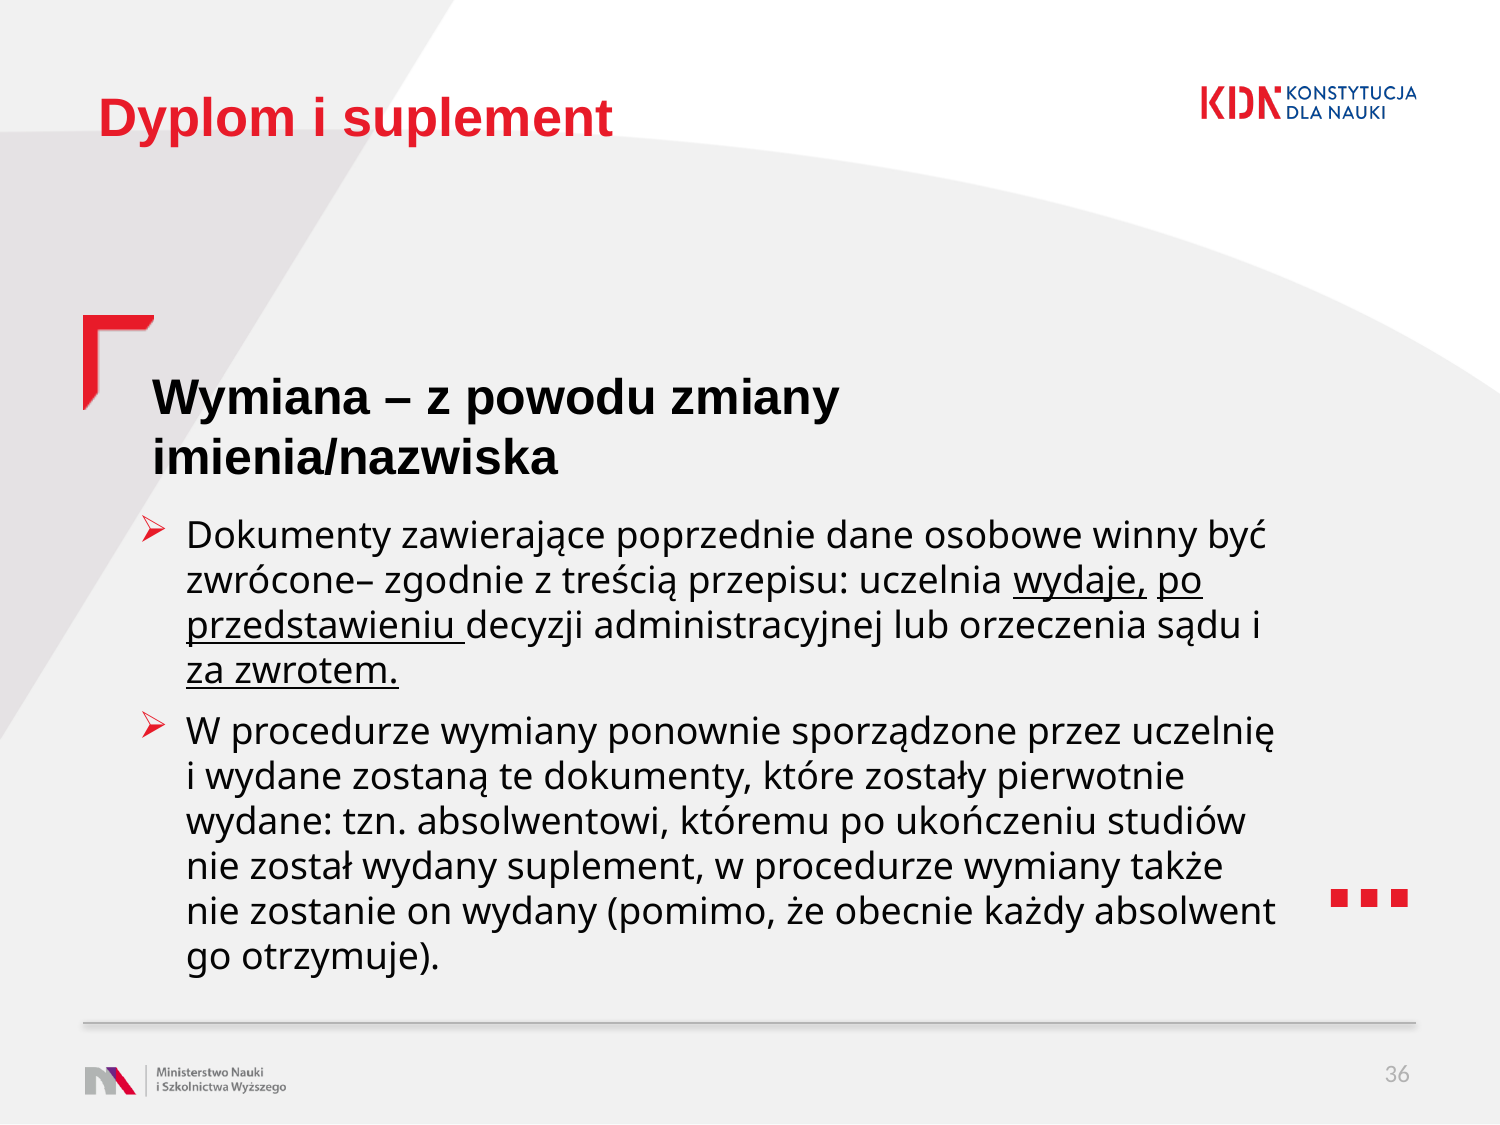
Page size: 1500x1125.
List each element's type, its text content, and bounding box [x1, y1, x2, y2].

slide_number 36 [1074, 1042, 1425, 1103]
title Dyplom i suplement [83, 74, 1170, 143]
picture [0, 0, 1500, 1125]
text_box Wymiana – z powodu zmiany imienia/nazwiska [137, 357, 1259, 493]
list Dokumenty zawierające poprzednie dane osobowe winny być zwrócone– zgodnie z treścią przepisu: uczelnia wydaje, po przedstawieniu decyzji administracyjnej lub orzeczenia sądu i za zwrotem. W procedurze wymiany ponownie sporządzone przez uczelnię i wydane zostaną te dokumenty, które zostały pierwotnie wydane: tzn. absolwentowi, któremu po ukończeniu studiów nie został wydany suplement, w procedurze wymiany także nie zostanie on wydany (pomimo, że obecnie każdy absolwent go otrzymuje). [123, 503, 1294, 976]
